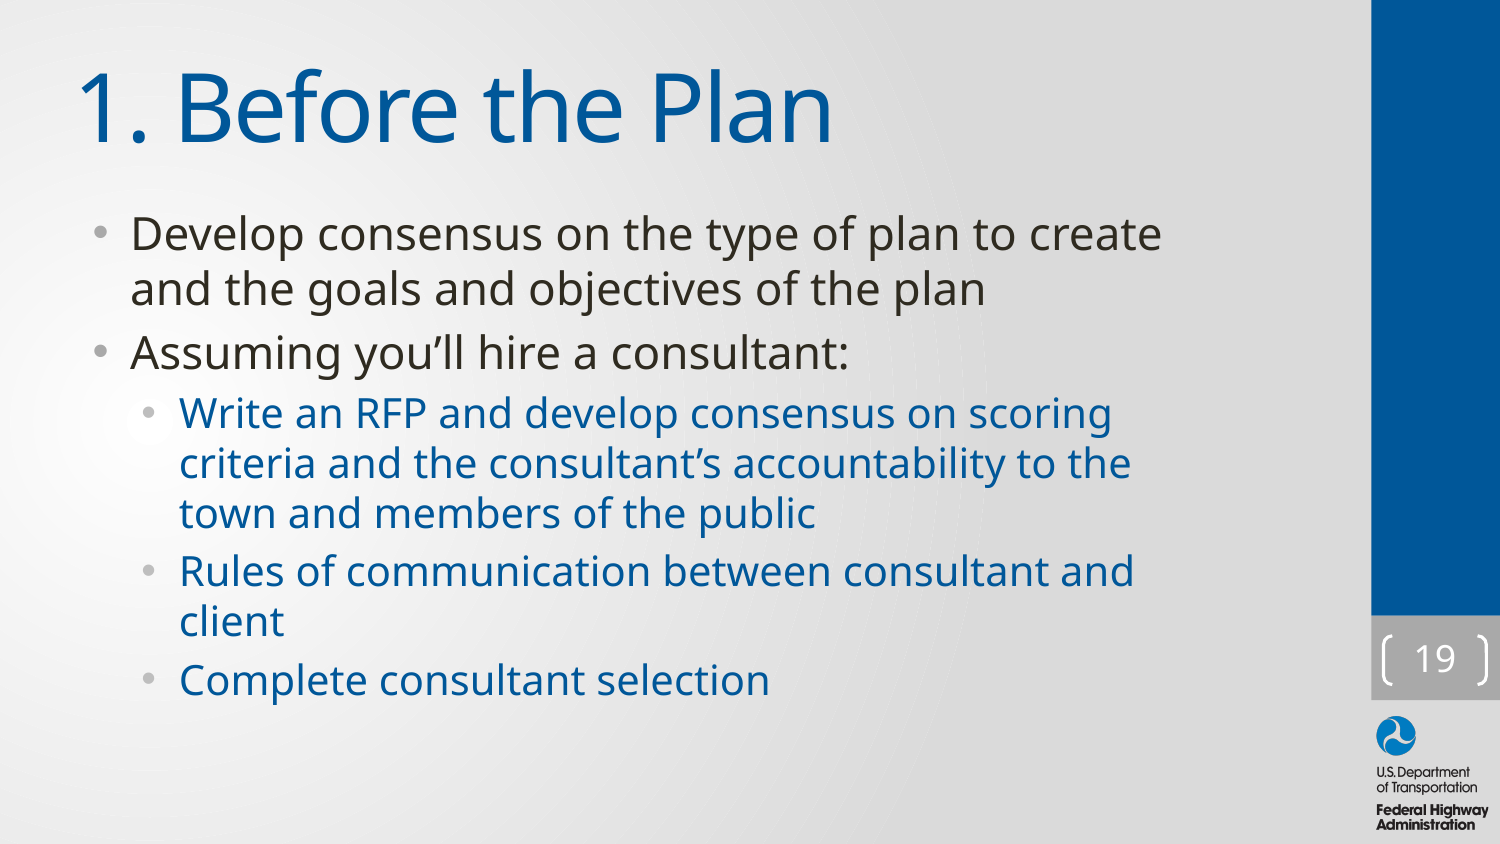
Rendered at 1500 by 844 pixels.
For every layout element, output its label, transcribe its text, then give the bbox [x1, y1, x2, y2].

slide_number 19 [1381, 634, 1488, 687]
list Develop consensus on the type of plan to create and the goals and objectives of the plan Assuming you’ll hire a consultant: Write an RFP and develop consensus on scoring criteria and the consultant’s accountability to the town and members of the public Rules of communication between consultant and client Complete consultant selection [58, 196, 1192, 788]
title 1. Before the Plan [58, 33, 1309, 175]
